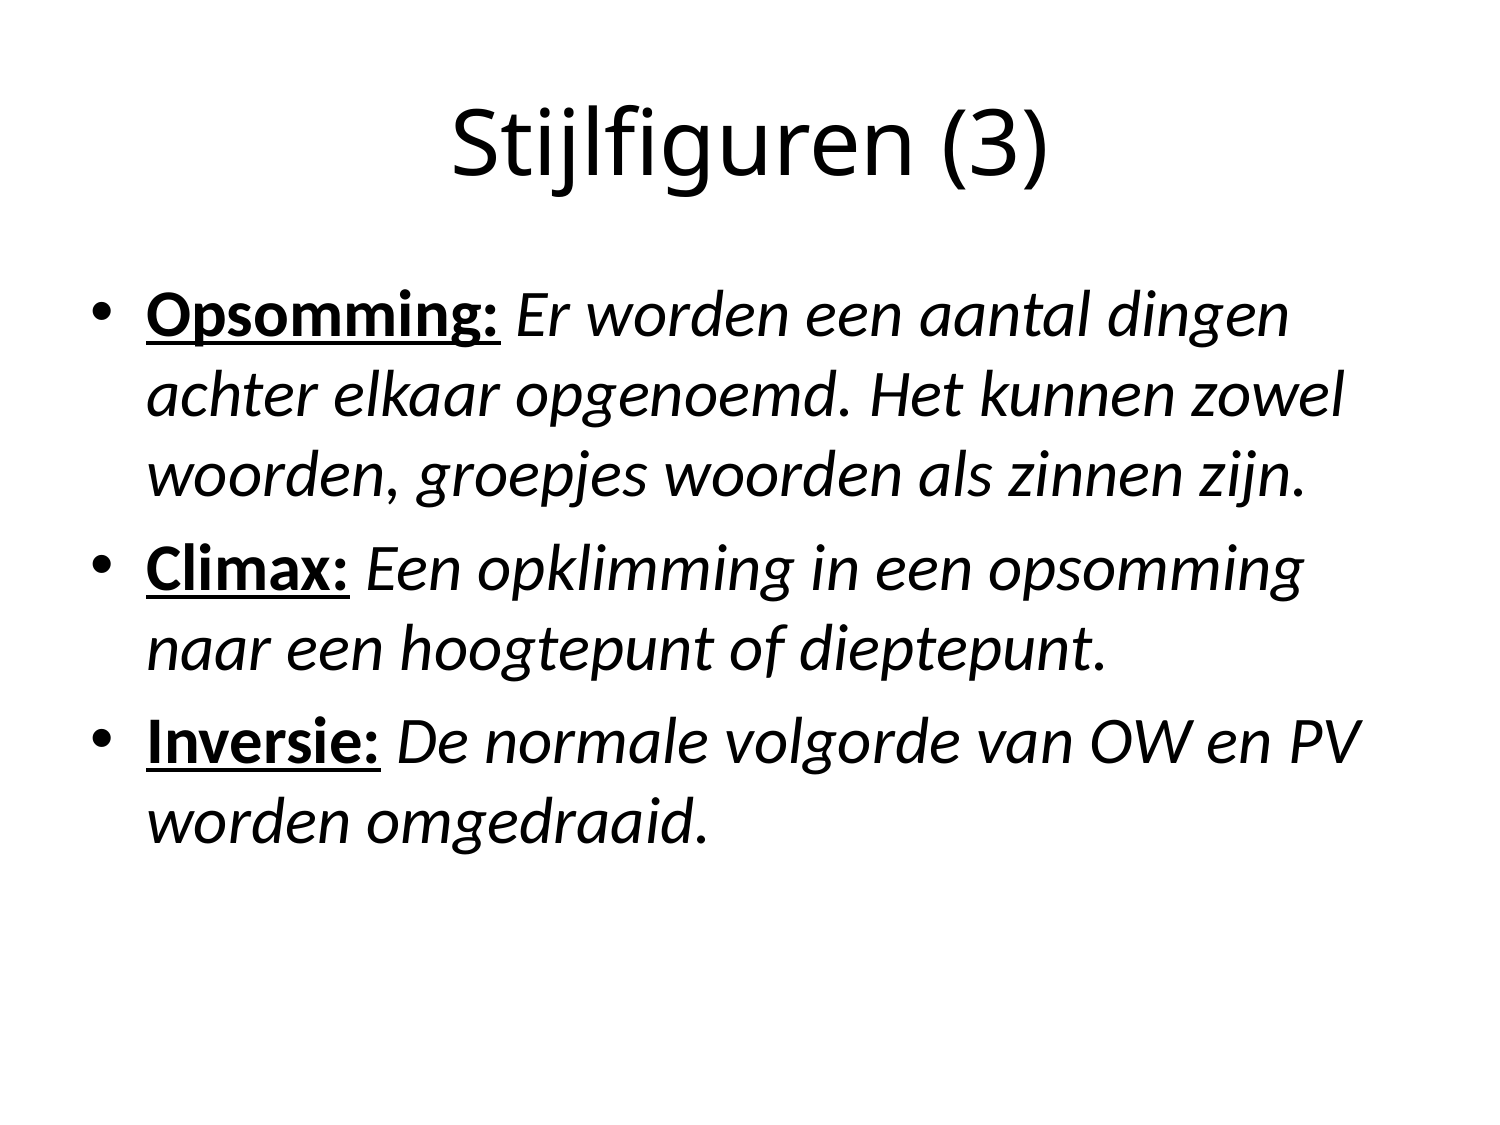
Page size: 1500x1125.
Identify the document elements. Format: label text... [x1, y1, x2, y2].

title Stijlfiguren (3) [75, 45, 1425, 233]
list Opsomming: Er worden een aantal dingen achter elkaar opgenoemd. Het kunnen zowel woorden, groepjes woorden als zinnen zijn. Climax: Een opklimming in een opsomming naar een hoogtepunt of dieptepunt. Inversie: De normale volgorde van OW en PV worden omgedraaid. [75, 262, 1425, 1005]
